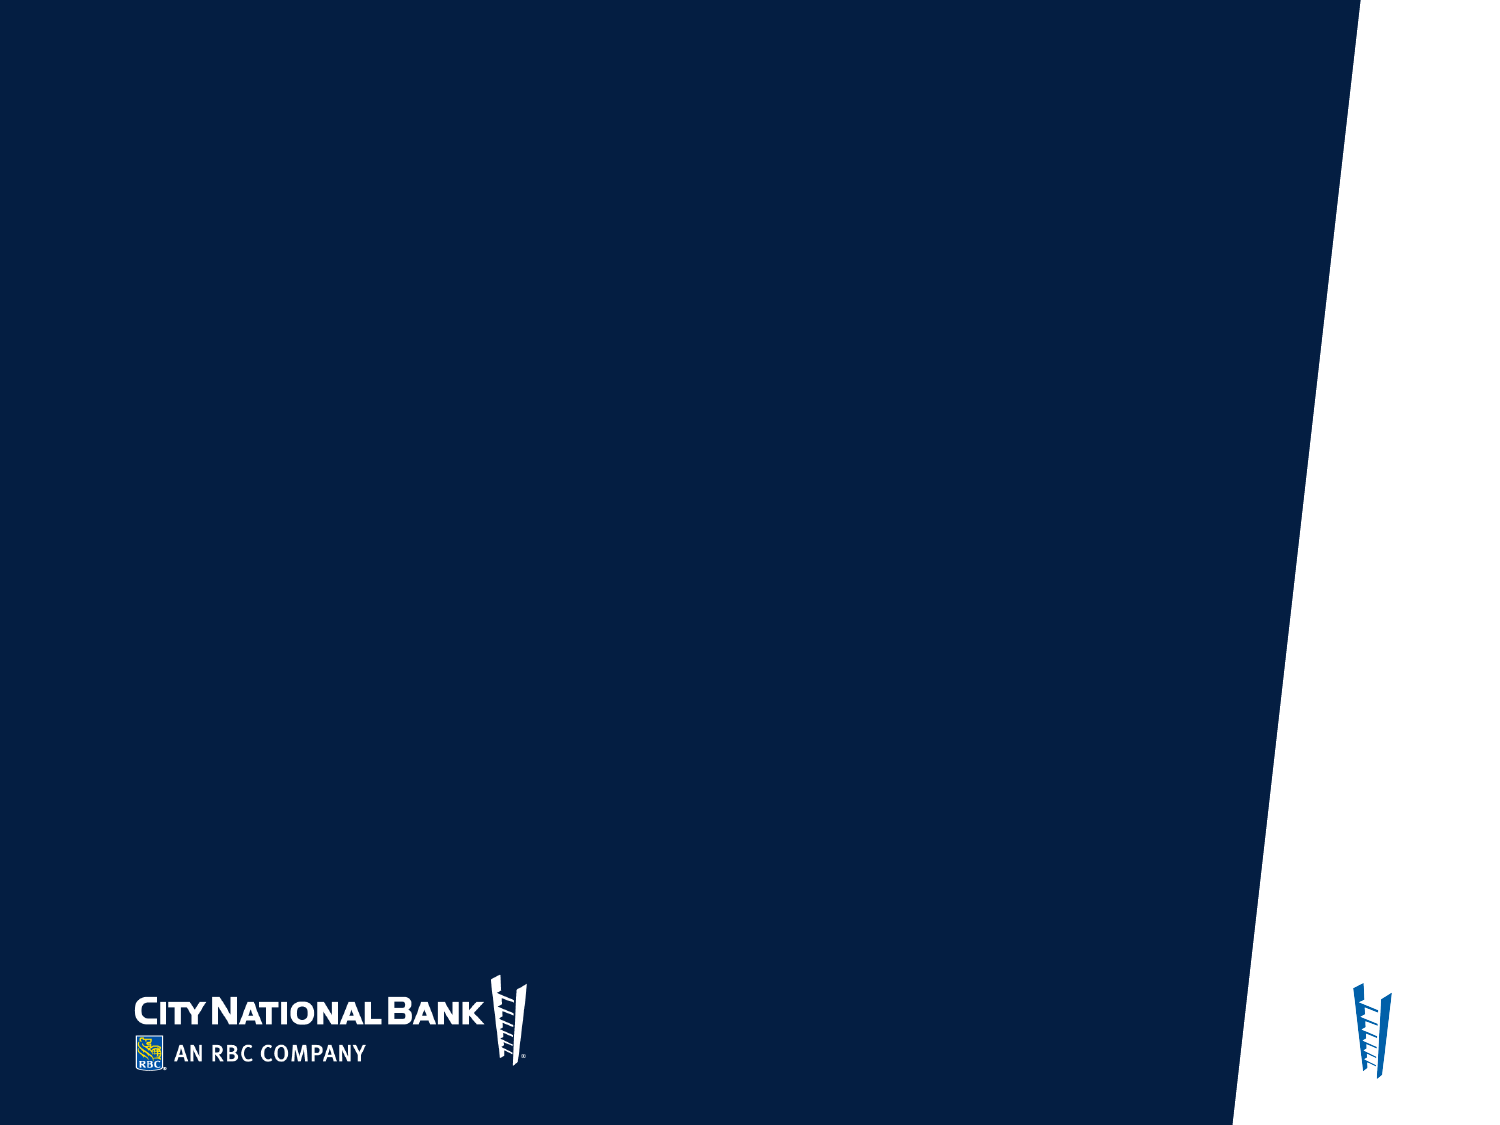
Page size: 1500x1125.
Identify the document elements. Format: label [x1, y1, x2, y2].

picture [1353, 983, 1392, 1079]
picture [134, 974, 527, 1071]
